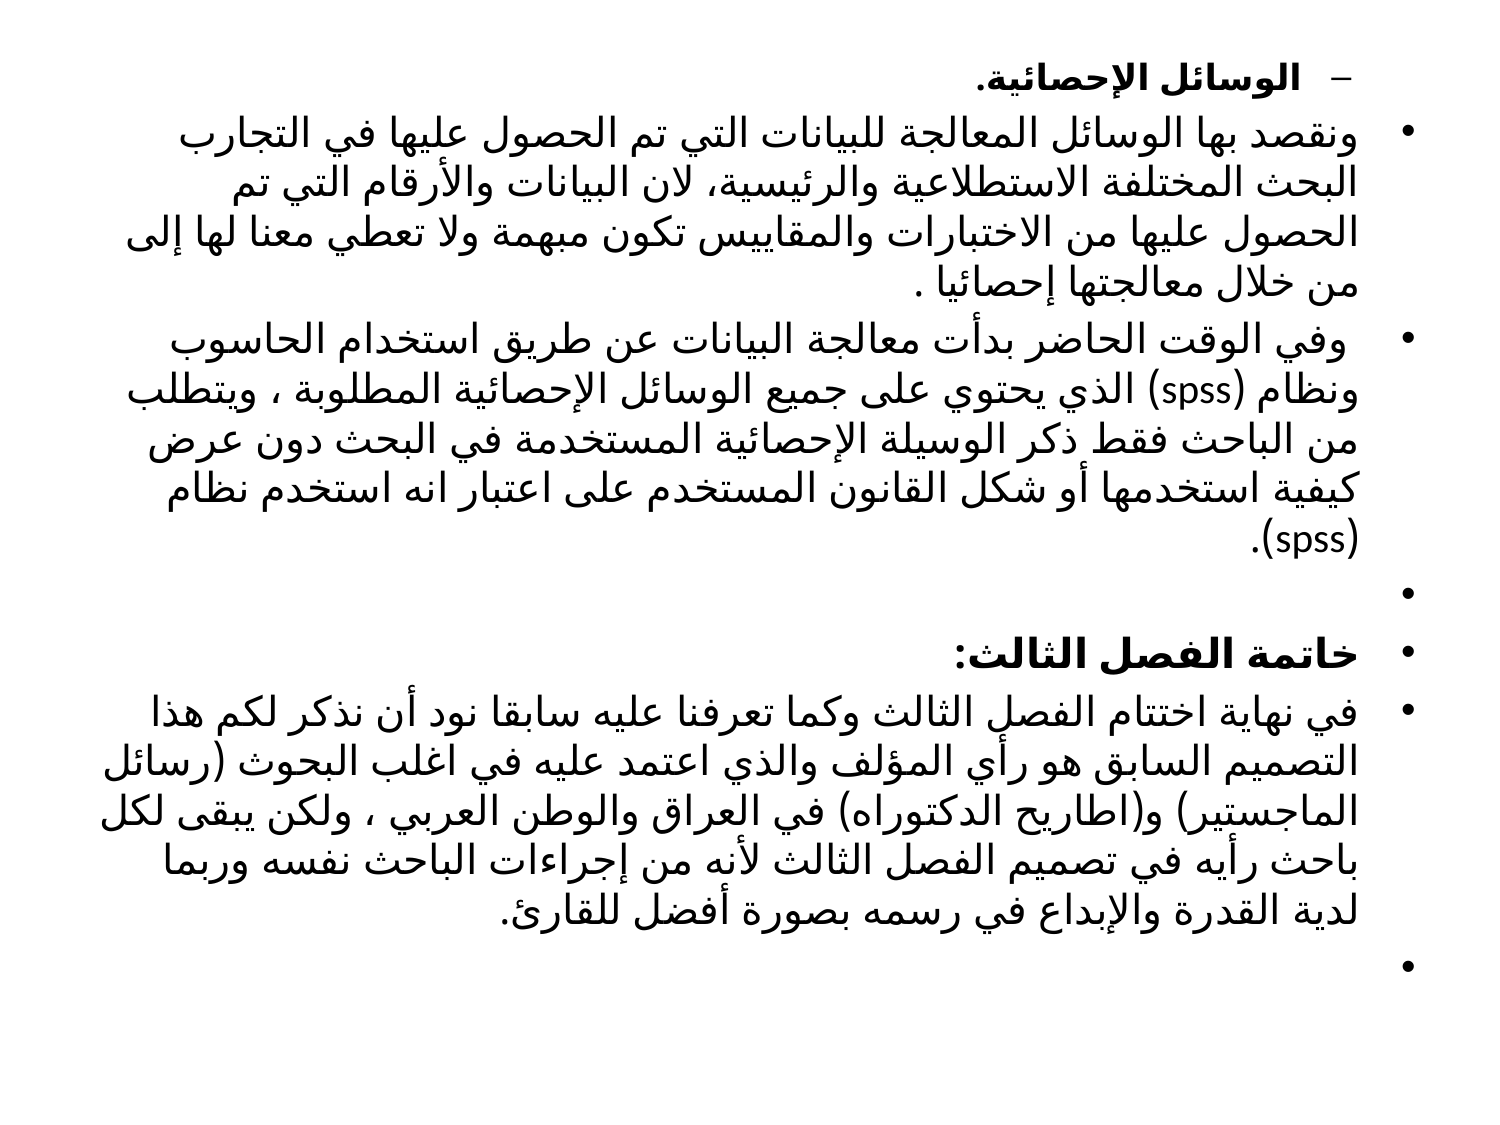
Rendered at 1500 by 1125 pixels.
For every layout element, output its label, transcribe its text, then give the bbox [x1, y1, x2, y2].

list الوسائل الإحصائية. ونقصد بها الوسائل المعالجة للبيانات التي تم الحصول عليها في التجارب البحث المختلفة الاستطلاعية والرئيسية، لان البيانات والأرقام التي تم الحصول عليها من الاختبارات والمقاييس تكون مبهمة ولا تعطي معنا لها إلى من خلال معالجتها إحصائيا . وفي الوقت الحاضر بدأت معالجة البيانات عن طريق استخدام الحاسوب ونظام (spss) الذي يحتوي على جميع الوسائل الإحصائية المطلوبة ، ويتطلب من الباحث فقط ذكر الوسيلة الإحصائية المستخدمة في البحث دون عرض كيفية استخدمها أو شكل القانون المستخدم على اعتبار انه استخدم نظام (spss). خاتمة الفصل الثالث: في نهاية اختتام الفصل الثالث وكما تعرفنا عليه سابقا نود أن نذكر لكم هذا التصميم السابق هو رأي المؤلف والذي اعتمد عليه في اغلب البحوث (رسائل الماجستير) و(اطاريح الدكتوراه) في العراق والوطن العربي ، ولكن يبقى لكل باحث رأيه في تصميم الفصل الثالث لأنه من إجراءات الباحث نفسه وربما لدية القدرة والإبداع في رسمه بصورة أفضل للقارئ. [75, 46, 1425, 1005]
